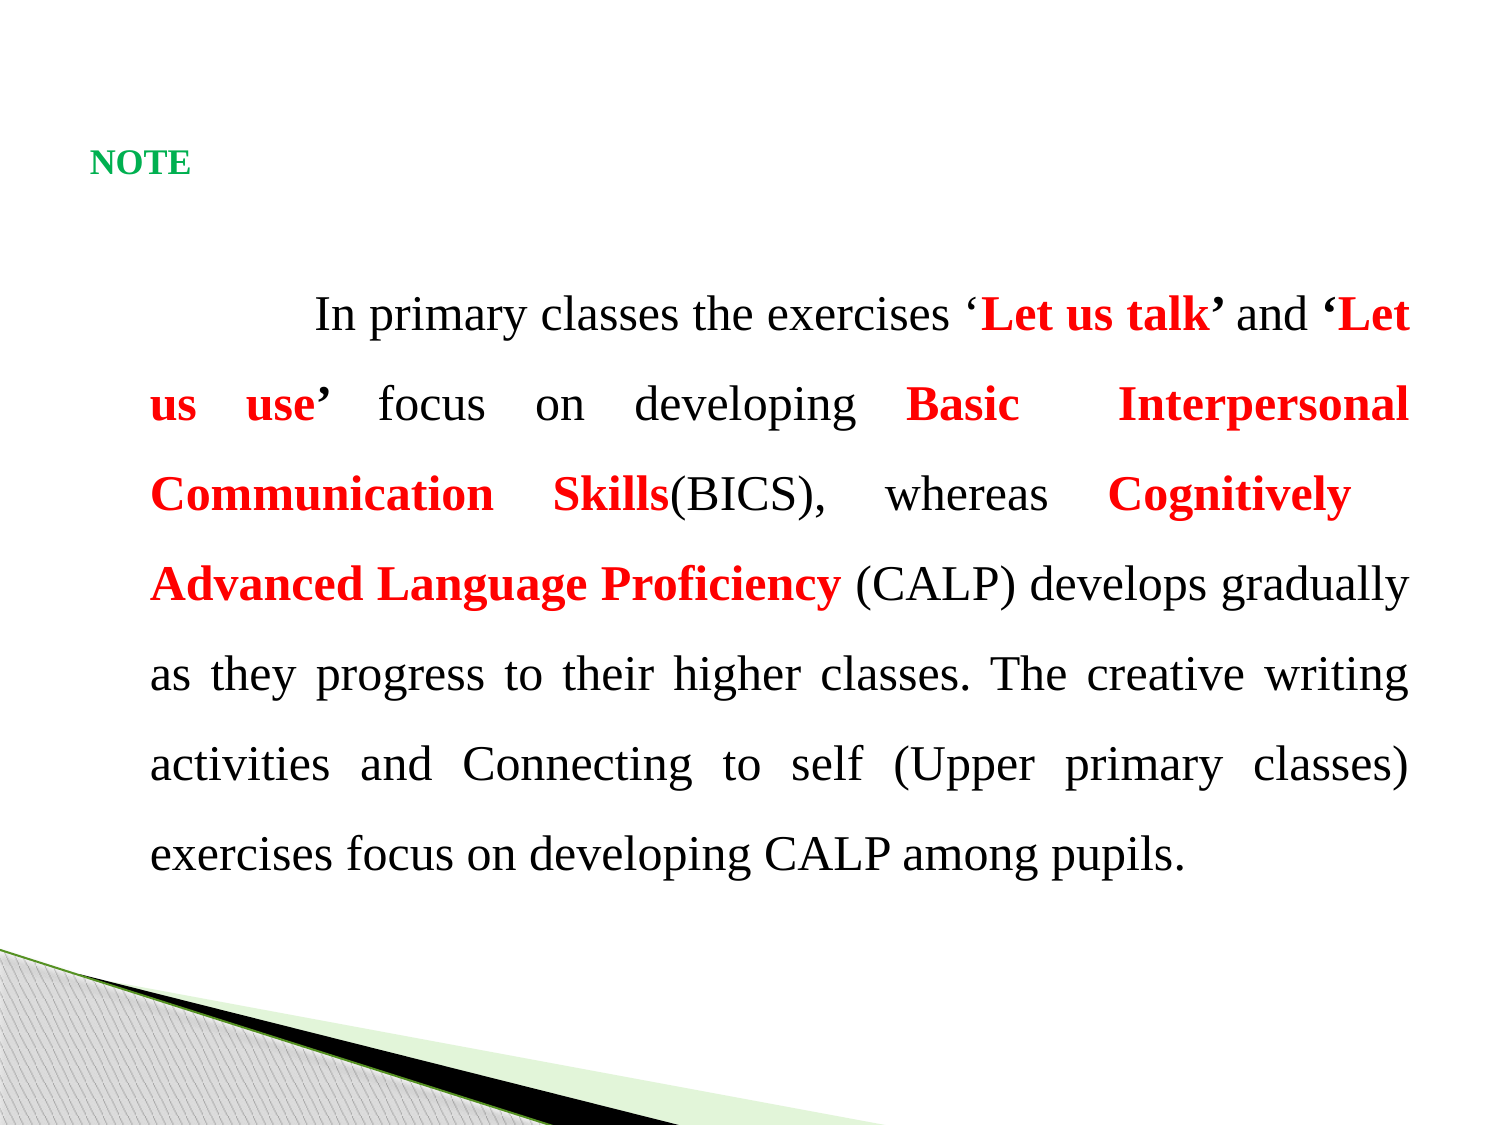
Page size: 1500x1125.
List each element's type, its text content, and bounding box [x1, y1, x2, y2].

title NOTE [75, 45, 1425, 233]
list In primary classes the exercises ‘Let us talk’ and ‘Let us use’ focus on developing Basic Interpersonal Communication Skills(BICS), whereas Cognitively Advanced Language Proficiency (CALP) develops gradually as they progress to their higher classes. The creative writing activities and Connecting to self (Upper primary classes) exercises focus on developing CALP among pupils. [75, 243, 1425, 986]
